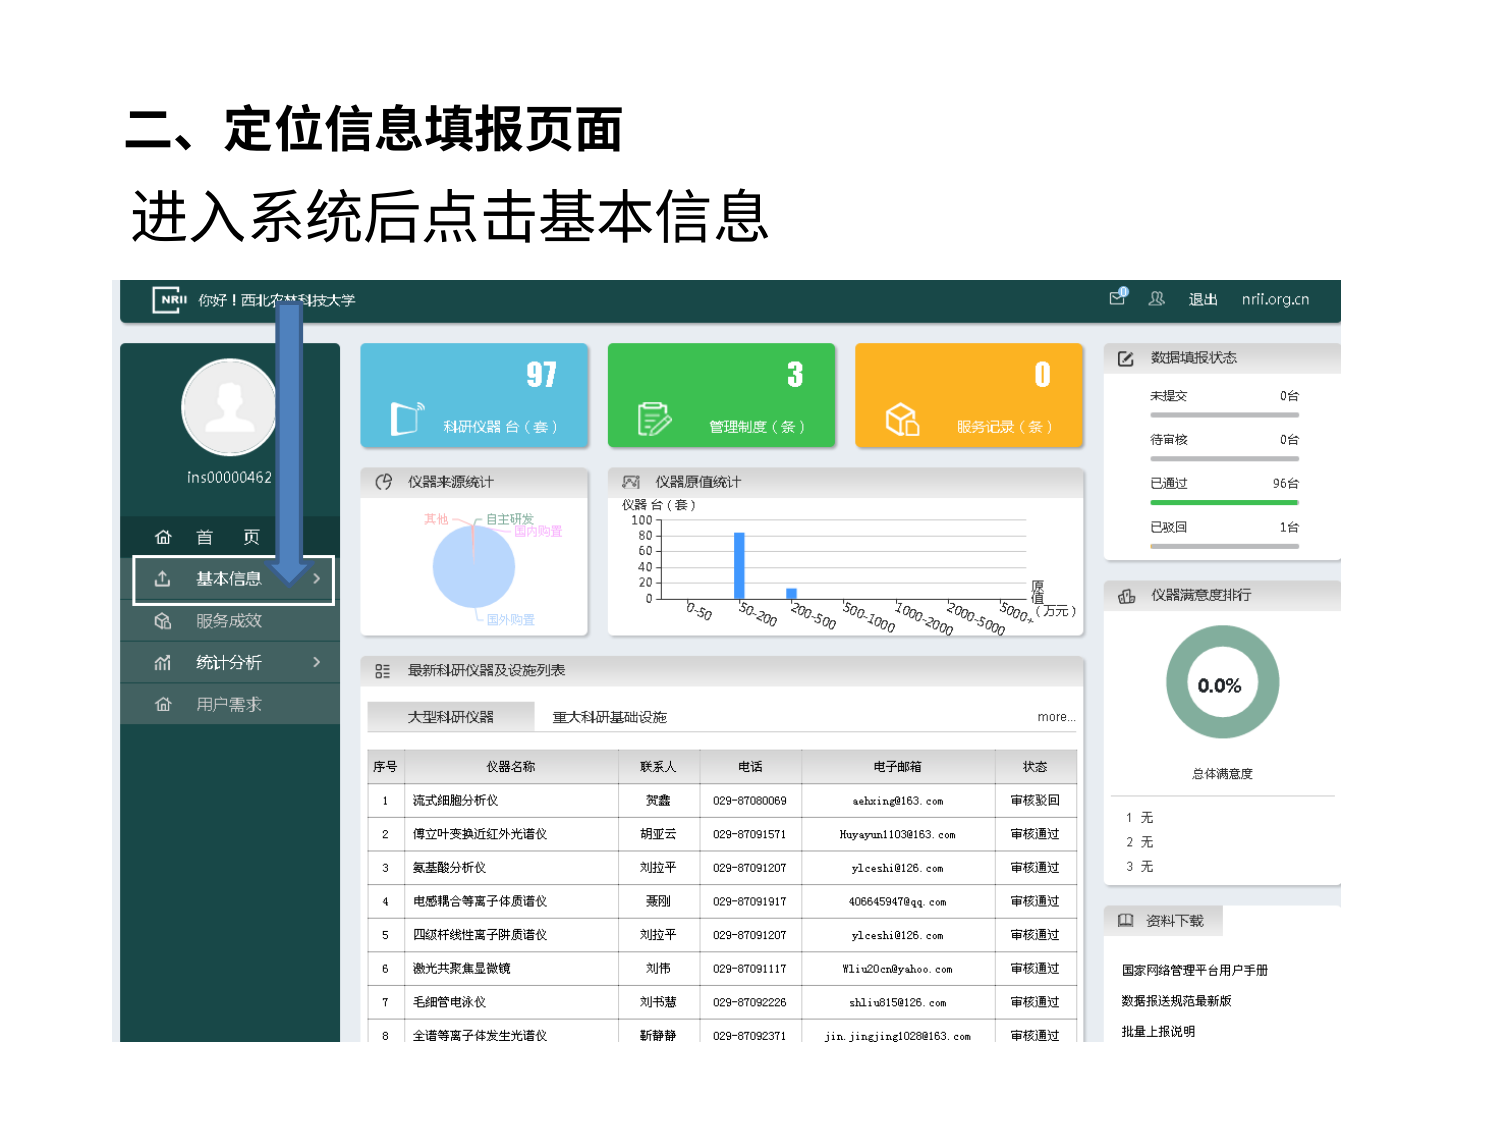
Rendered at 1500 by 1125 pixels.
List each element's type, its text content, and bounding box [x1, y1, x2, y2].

text_box 进入系统后点击基本信息 [115, 172, 787, 258]
picture [111, 280, 1341, 1042]
text_box 二、定位信息填报页面 [109, 89, 639, 165]
